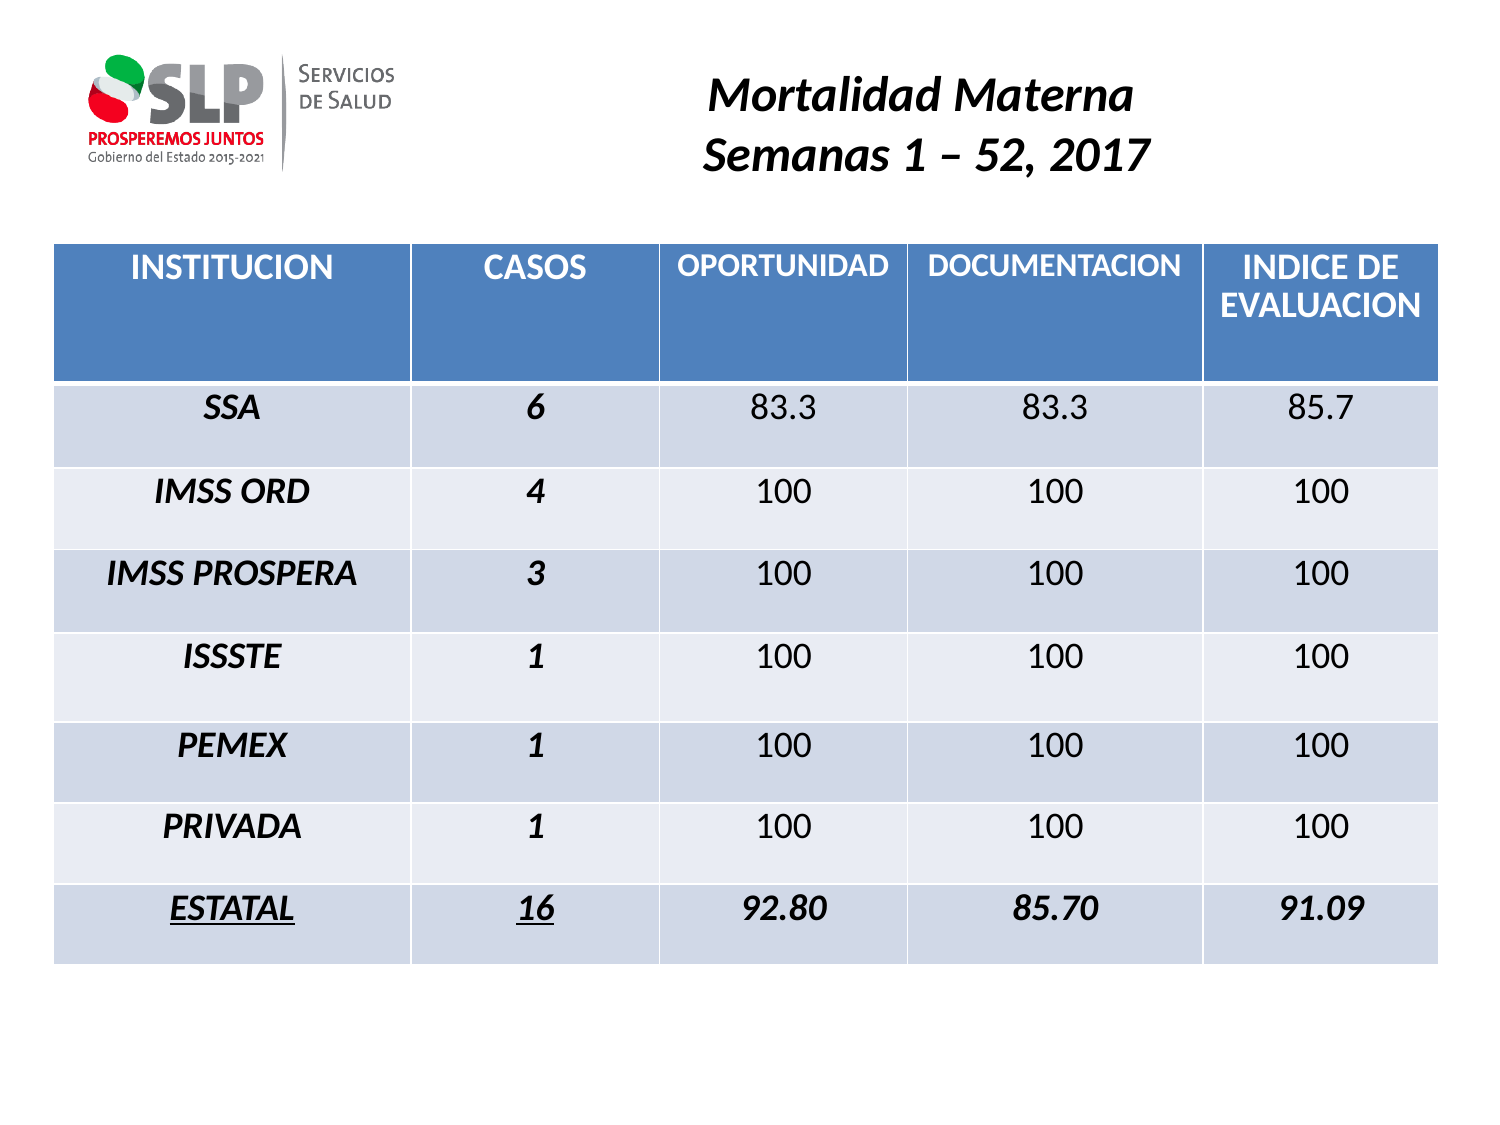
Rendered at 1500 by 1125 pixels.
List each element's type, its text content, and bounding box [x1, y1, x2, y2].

table_cell 3 [412, 550, 659, 632]
table_cell 83.3 [660, 386, 907, 467]
table_cell 100 [660, 550, 907, 632]
table_cell 100 [660, 469, 907, 549]
table_cell 100 [1204, 469, 1438, 549]
table_cell 85.7 [1204, 386, 1438, 467]
table_cell ISSSTE [54, 634, 410, 721]
table_cell 100 [1204, 634, 1438, 721]
table_cell 83.3 [908, 386, 1202, 467]
table_cell 100 [908, 550, 1202, 632]
table_cell 100 [908, 634, 1202, 721]
table_cell 91.09 [1204, 885, 1438, 964]
picture [88, 54, 394, 172]
table_header INSTITUCION [54, 244, 410, 381]
table_cell 100 [660, 804, 907, 883]
table_cell IMSS PROSPERA [54, 550, 410, 632]
table_cell PEMEX [54, 723, 410, 802]
table_cell 100 [1204, 550, 1438, 632]
table_cell 100 [908, 804, 1202, 883]
table_cell IMSS ORD [54, 469, 410, 549]
table_cell 100 [1204, 723, 1438, 802]
table_cell 6 [412, 386, 659, 467]
table_cell SSA [54, 386, 410, 467]
table_cell PRIVADA [54, 804, 410, 883]
table_cell 100 [908, 723, 1202, 802]
table_cell 100 [908, 469, 1202, 549]
table_cell 100 [1204, 804, 1438, 883]
table_header OPORTUNIDAD [660, 244, 907, 381]
table_cell 100 [660, 723, 907, 802]
text_box Mortalidad Materna Semanas 1 – 52, 2017 [407, 54, 1447, 190]
table_cell 1 [412, 723, 659, 802]
table_cell 1 [412, 804, 659, 883]
table_cell 16 [412, 885, 659, 964]
table_cell 4 [412, 469, 659, 549]
table_cell ESTATAL [54, 885, 410, 964]
table_cell 85.70 [908, 885, 1202, 964]
table_cell 92.80 [660, 885, 907, 964]
table_header INDICE DE EVALUACION [1204, 244, 1438, 381]
table_header CASOS [412, 244, 659, 381]
table_header DOCUMENTACION [908, 244, 1202, 381]
table_cell 1 [412, 634, 659, 721]
table_cell 100 [660, 634, 907, 721]
